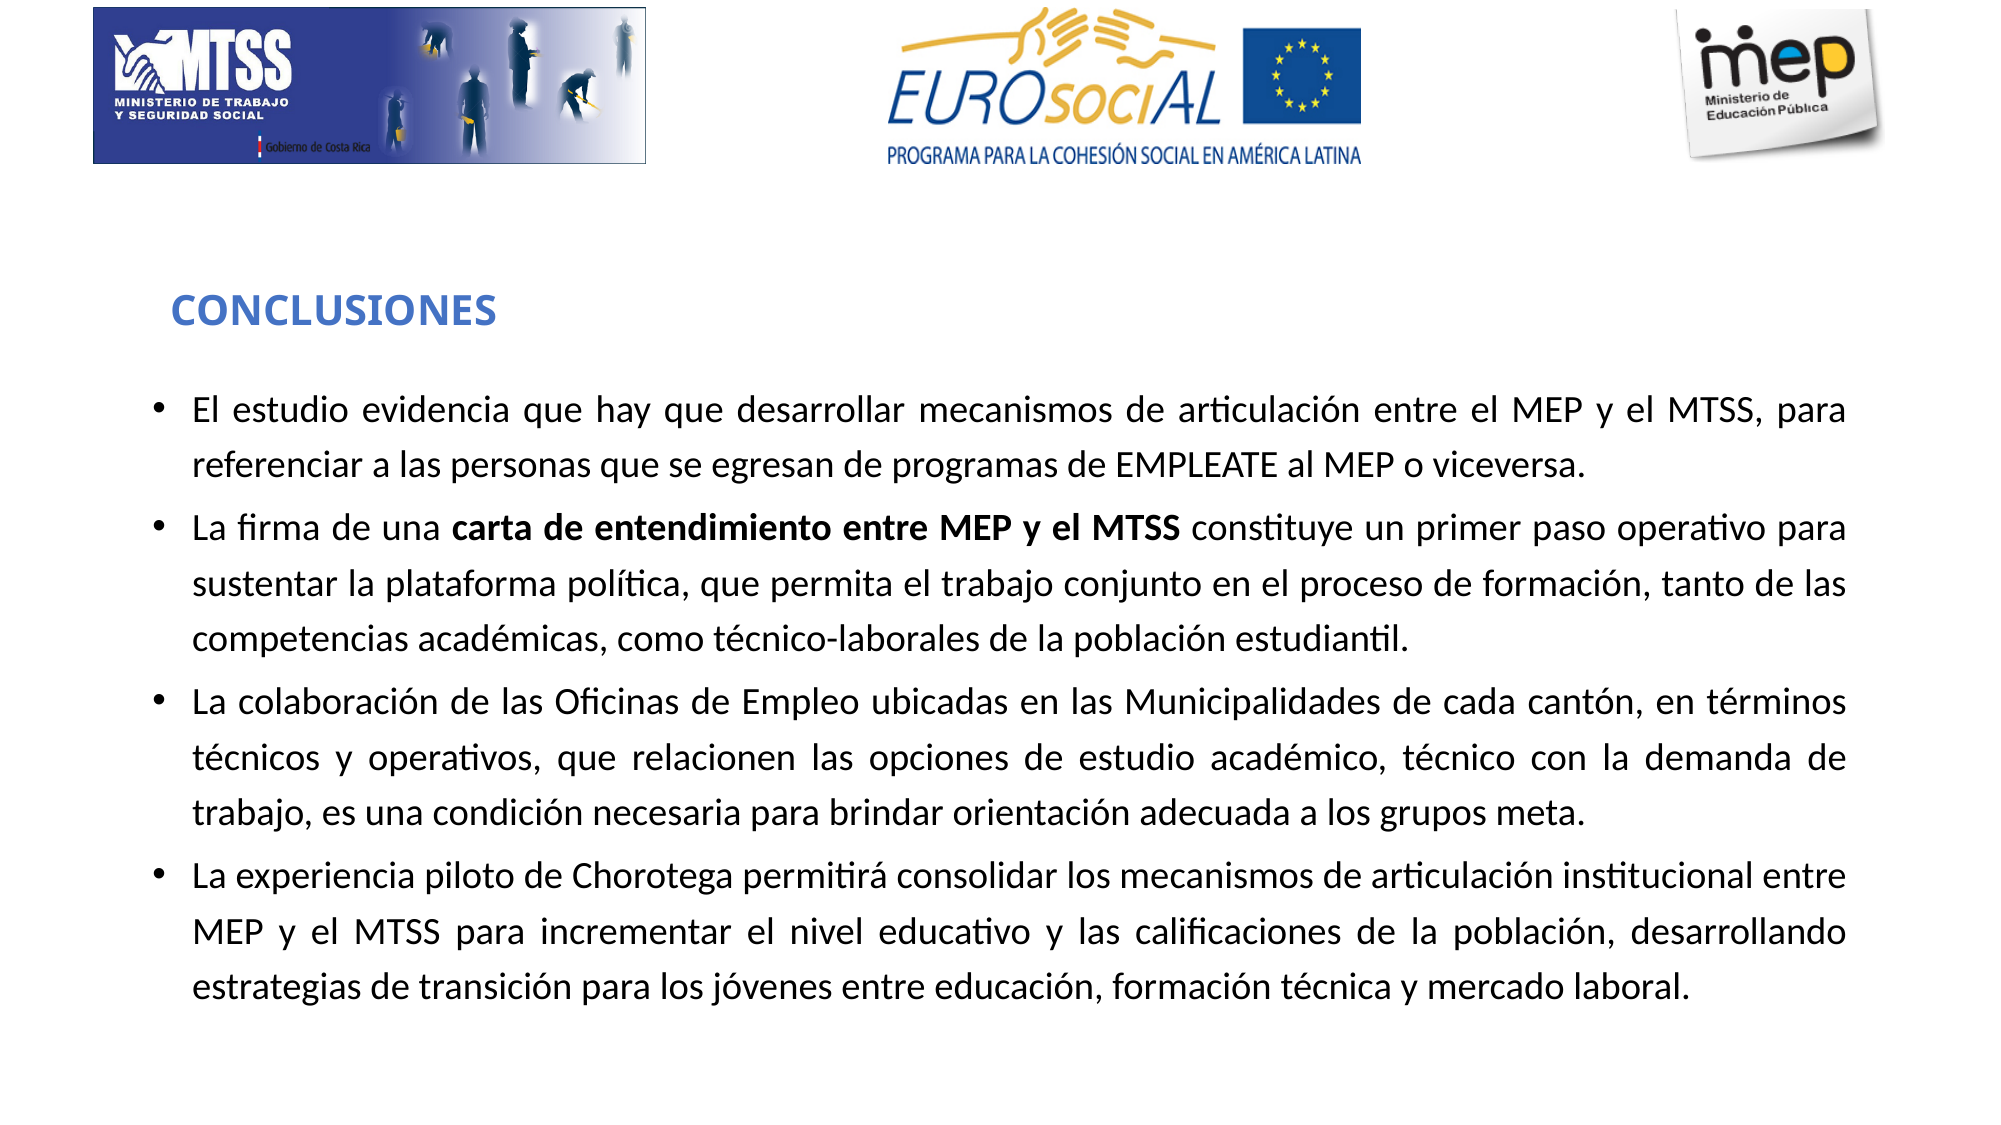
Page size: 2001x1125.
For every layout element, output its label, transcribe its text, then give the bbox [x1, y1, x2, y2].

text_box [92, 7, 1885, 164]
title CONCLUSIONES [155, 256, 538, 366]
list El estudio evidencia que hay que desarrollar mecanismos de articulación entre el MEP y el MTSS, para referenciar a las personas que se egresan de programas de EMPLEATE al MEP o viceversa. La firma de una carta de entendimiento entre MEP y el MTSS constituye un primer paso operativo para sustentar la plataforma política, que permita el trabajo conjunto en el proceso de formación, tanto de las competencias académicas, como técnico-laborales de la población estudiantil. La colaboración de las Oficinas de Empleo ubicadas en las Municipalidades de cada cantón, en términos técnicos y operativos, que relacionen las opciones de estudio académico, técnico con la demanda de trabajo, es una condición necesaria para brindar orientación adecuada a los grupos meta. La experiencia piloto de Chorotega permitirá consolidar los mecanismos de articulación institucional entre MEP y el MTSS para incrementar el nivel educativo y las calificaciones de la población, desarrollando estrategias de transición para los jóvenes entre educación, formación técnica y mercado laboral. [137, 366, 1863, 1066]
